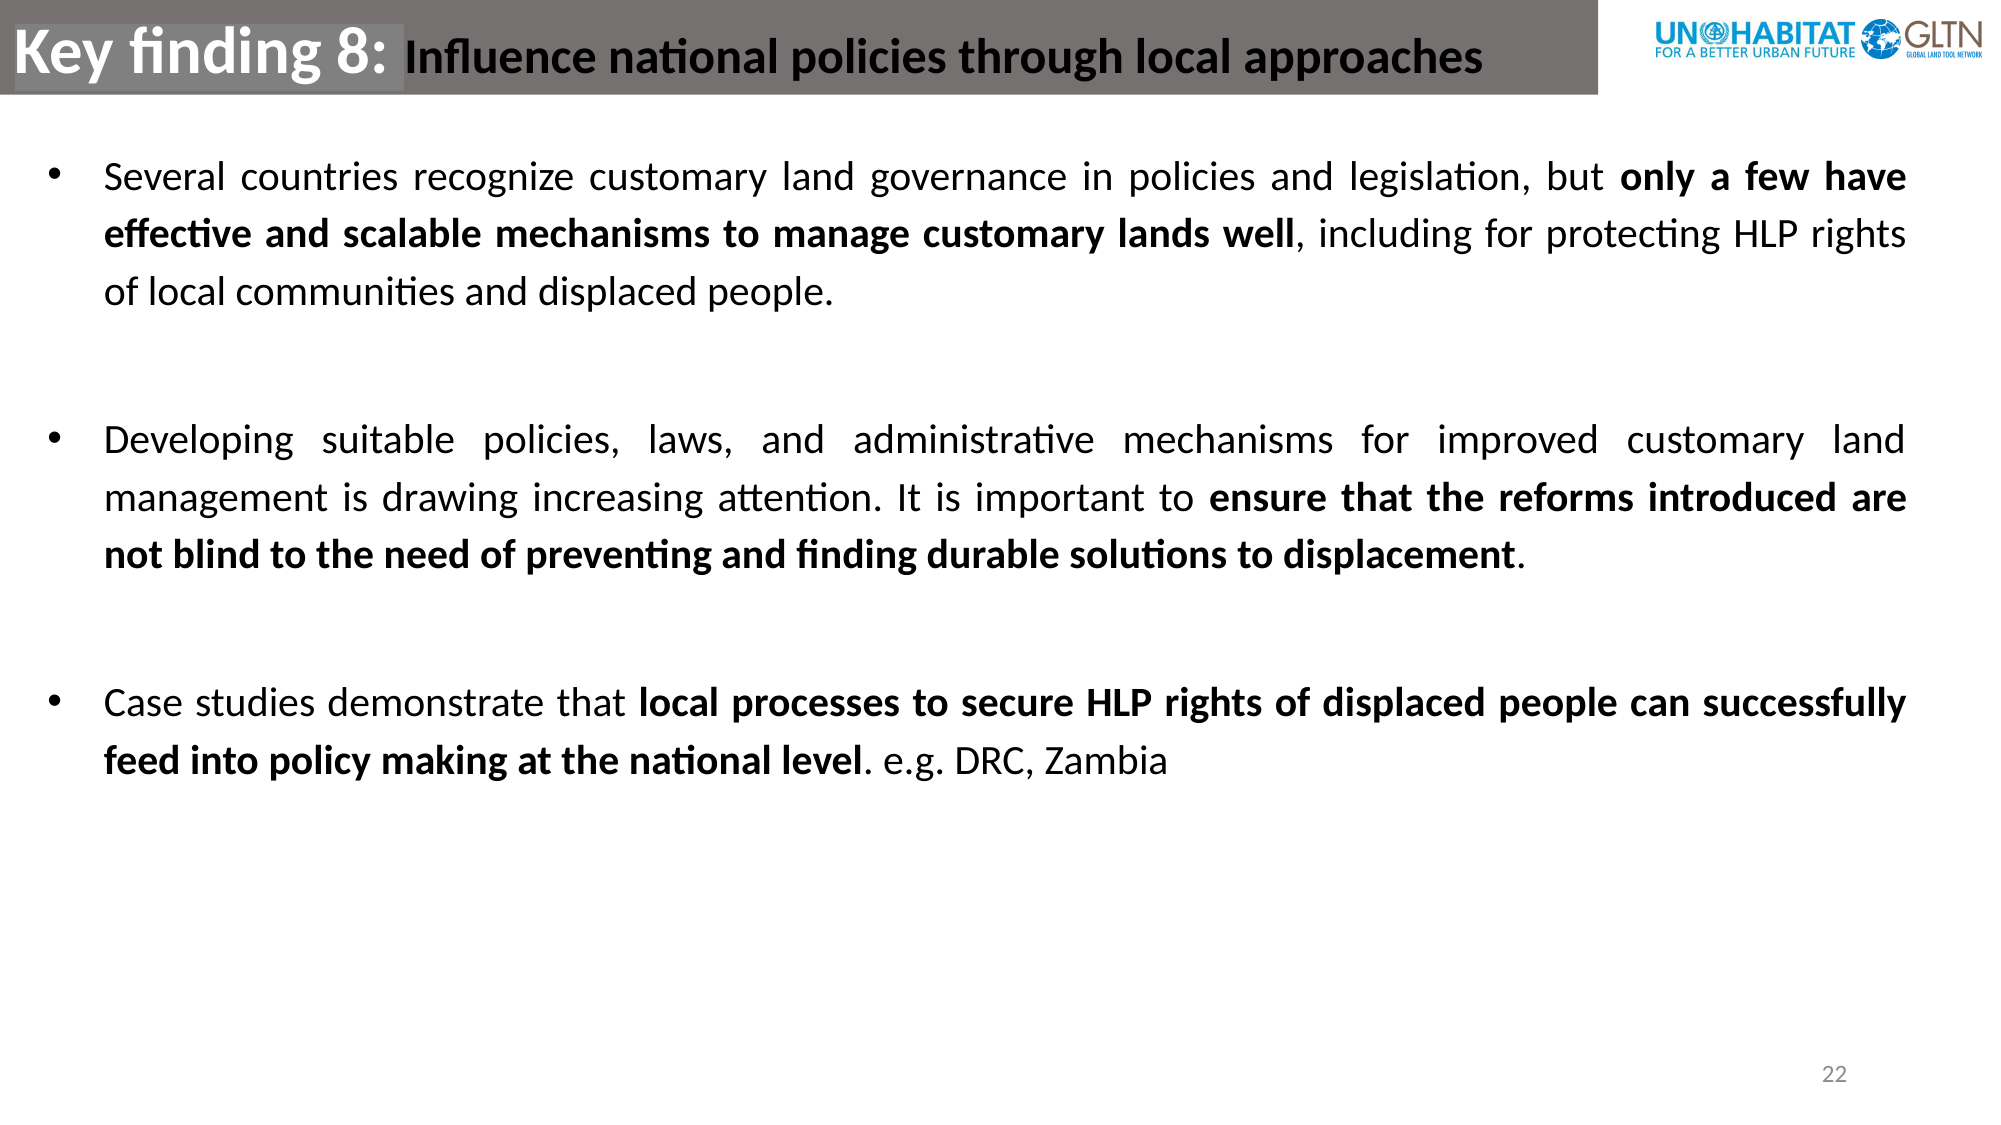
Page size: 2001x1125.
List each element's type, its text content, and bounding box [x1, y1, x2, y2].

picture [1861, 19, 1982, 59]
text_box Several countries recognize customary land governance in policies and legislation, but only a few have effective and scalable mechanisms to manage customary lands well, including for protecting HLP rights of local communities and displaced people. Developing suitable policies, laws, and administrative mechanisms for improved customary land management is drawing increasing attention. It is important to ensure that the reforms introduced are not blind to the need of preventing and finding durable solutions to displacement. Case studies demonstrate that local processes to secure HLP rights of displaced people can successfully feed into policy making at the national level. e.g. DRC, Zambia [32, 133, 1922, 859]
text_box Key finding 8: Influence national policies through local approaches [0, 0, 1599, 95]
picture [1656, 20, 1855, 59]
slide_number 22 [1412, 1042, 1863, 1103]
